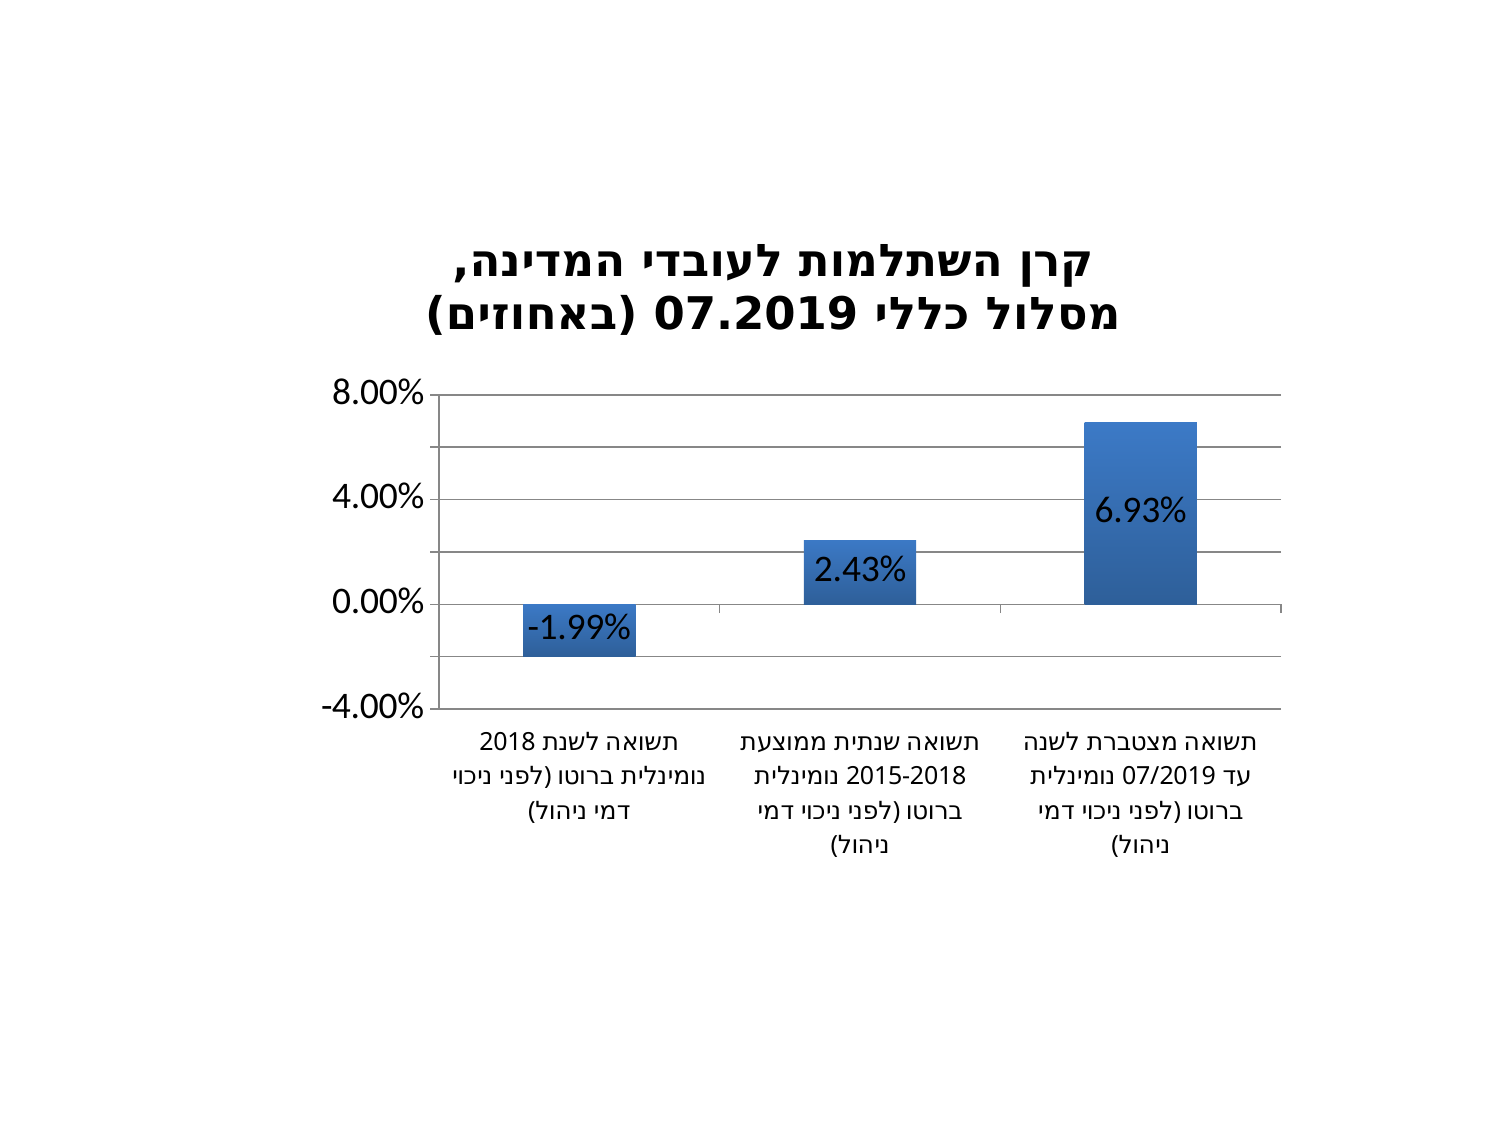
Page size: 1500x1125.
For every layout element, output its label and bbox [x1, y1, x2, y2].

chart [300, 207, 1302, 875]
